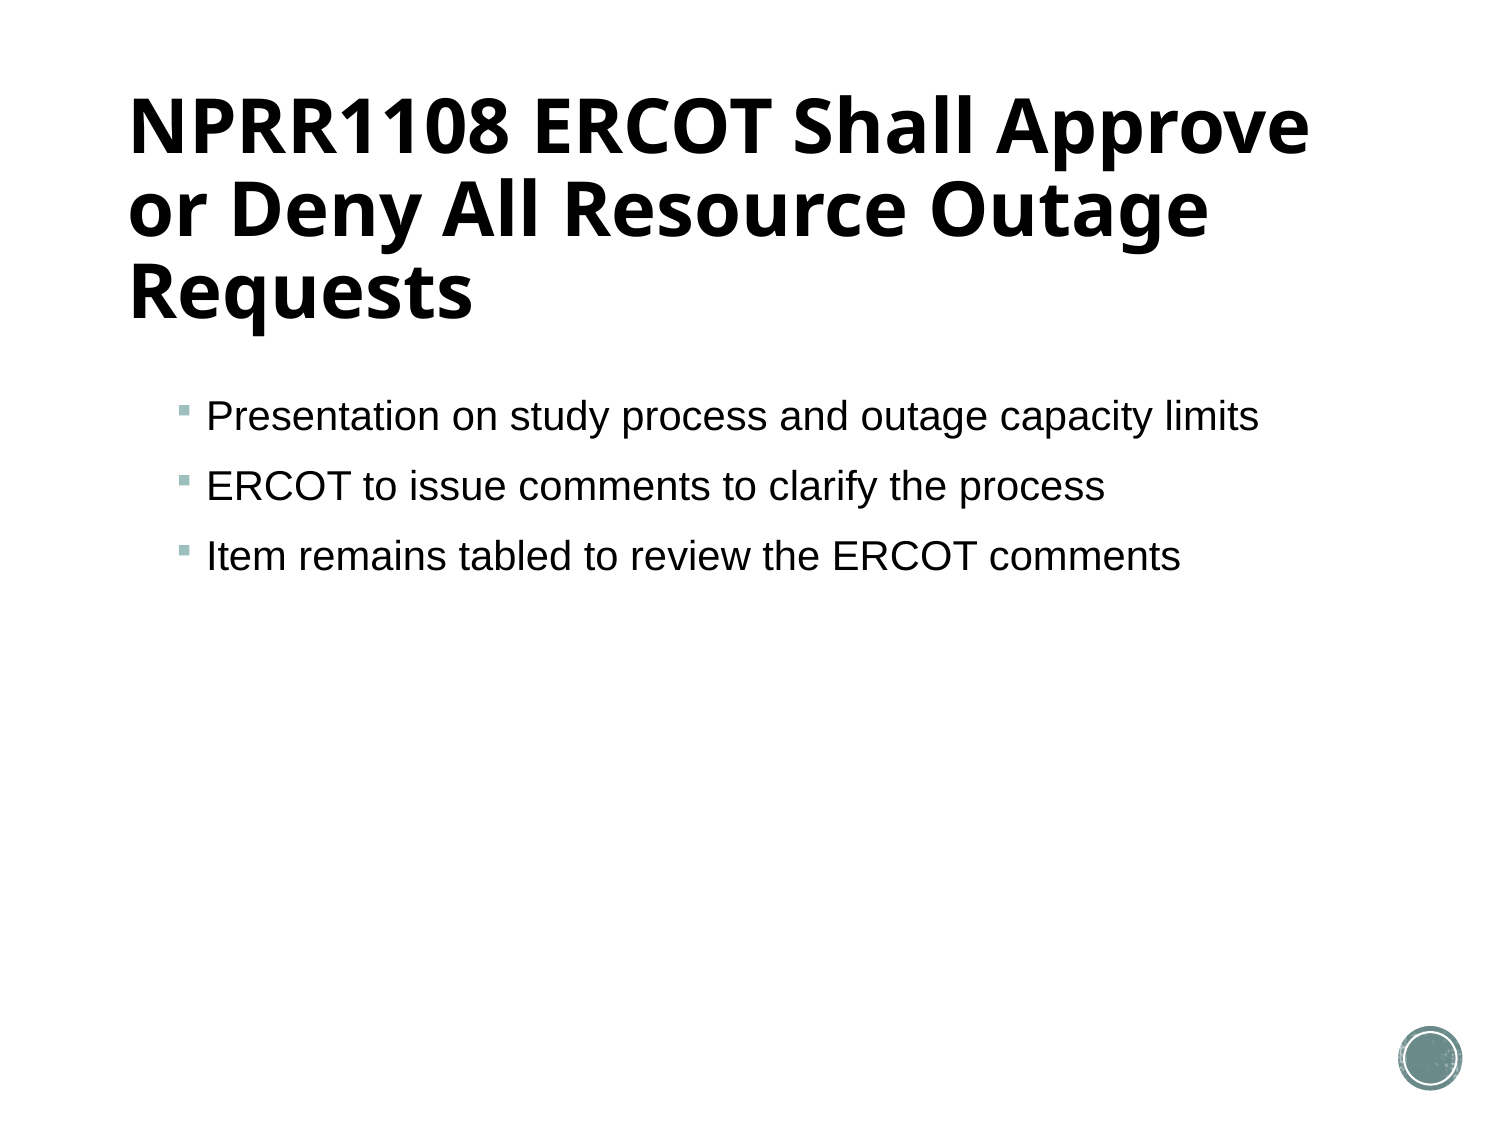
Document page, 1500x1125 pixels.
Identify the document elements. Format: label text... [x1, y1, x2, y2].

list Presentation on study process and outage capacity limits ERCOT to issue comments to clarify the process Item remains tabled to review the ERCOT comments [161, 387, 1425, 1046]
title NPRR1108 ERCOT Shall Approve or Deny All Resource Outage Requests [112, 79, 1388, 344]
